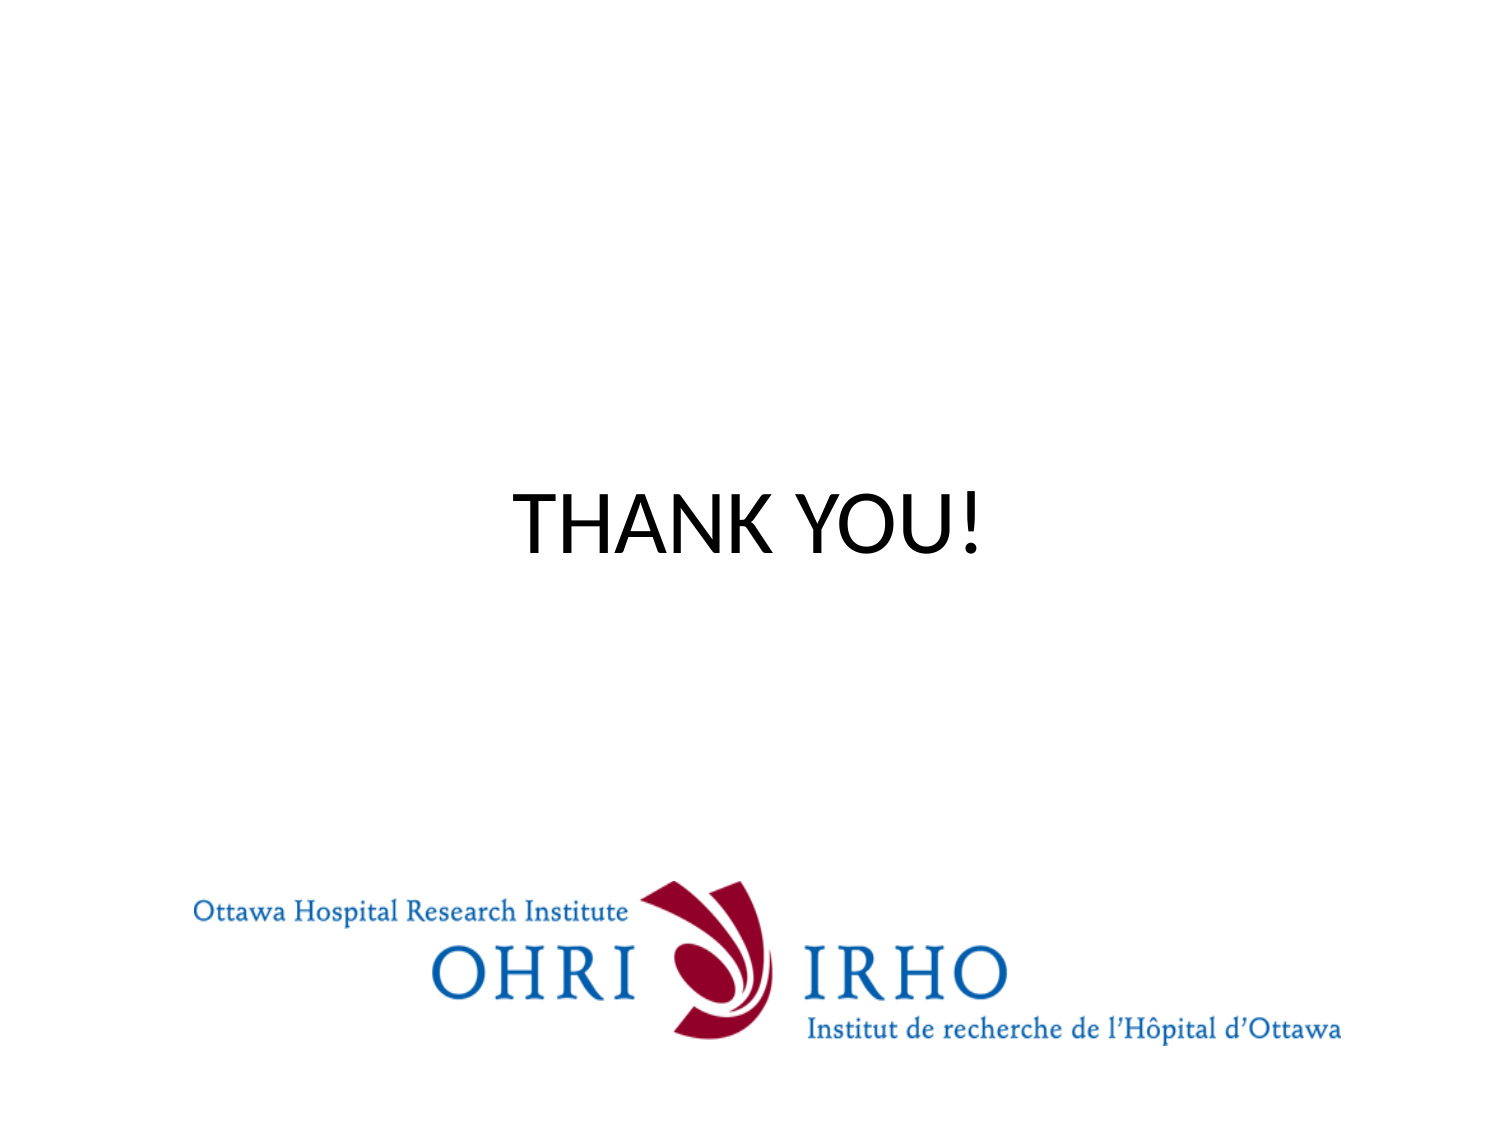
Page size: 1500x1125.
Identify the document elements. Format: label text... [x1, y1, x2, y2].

picture [194, 881, 1341, 1046]
list THANK YOU! [75, 262, 1425, 1005]
